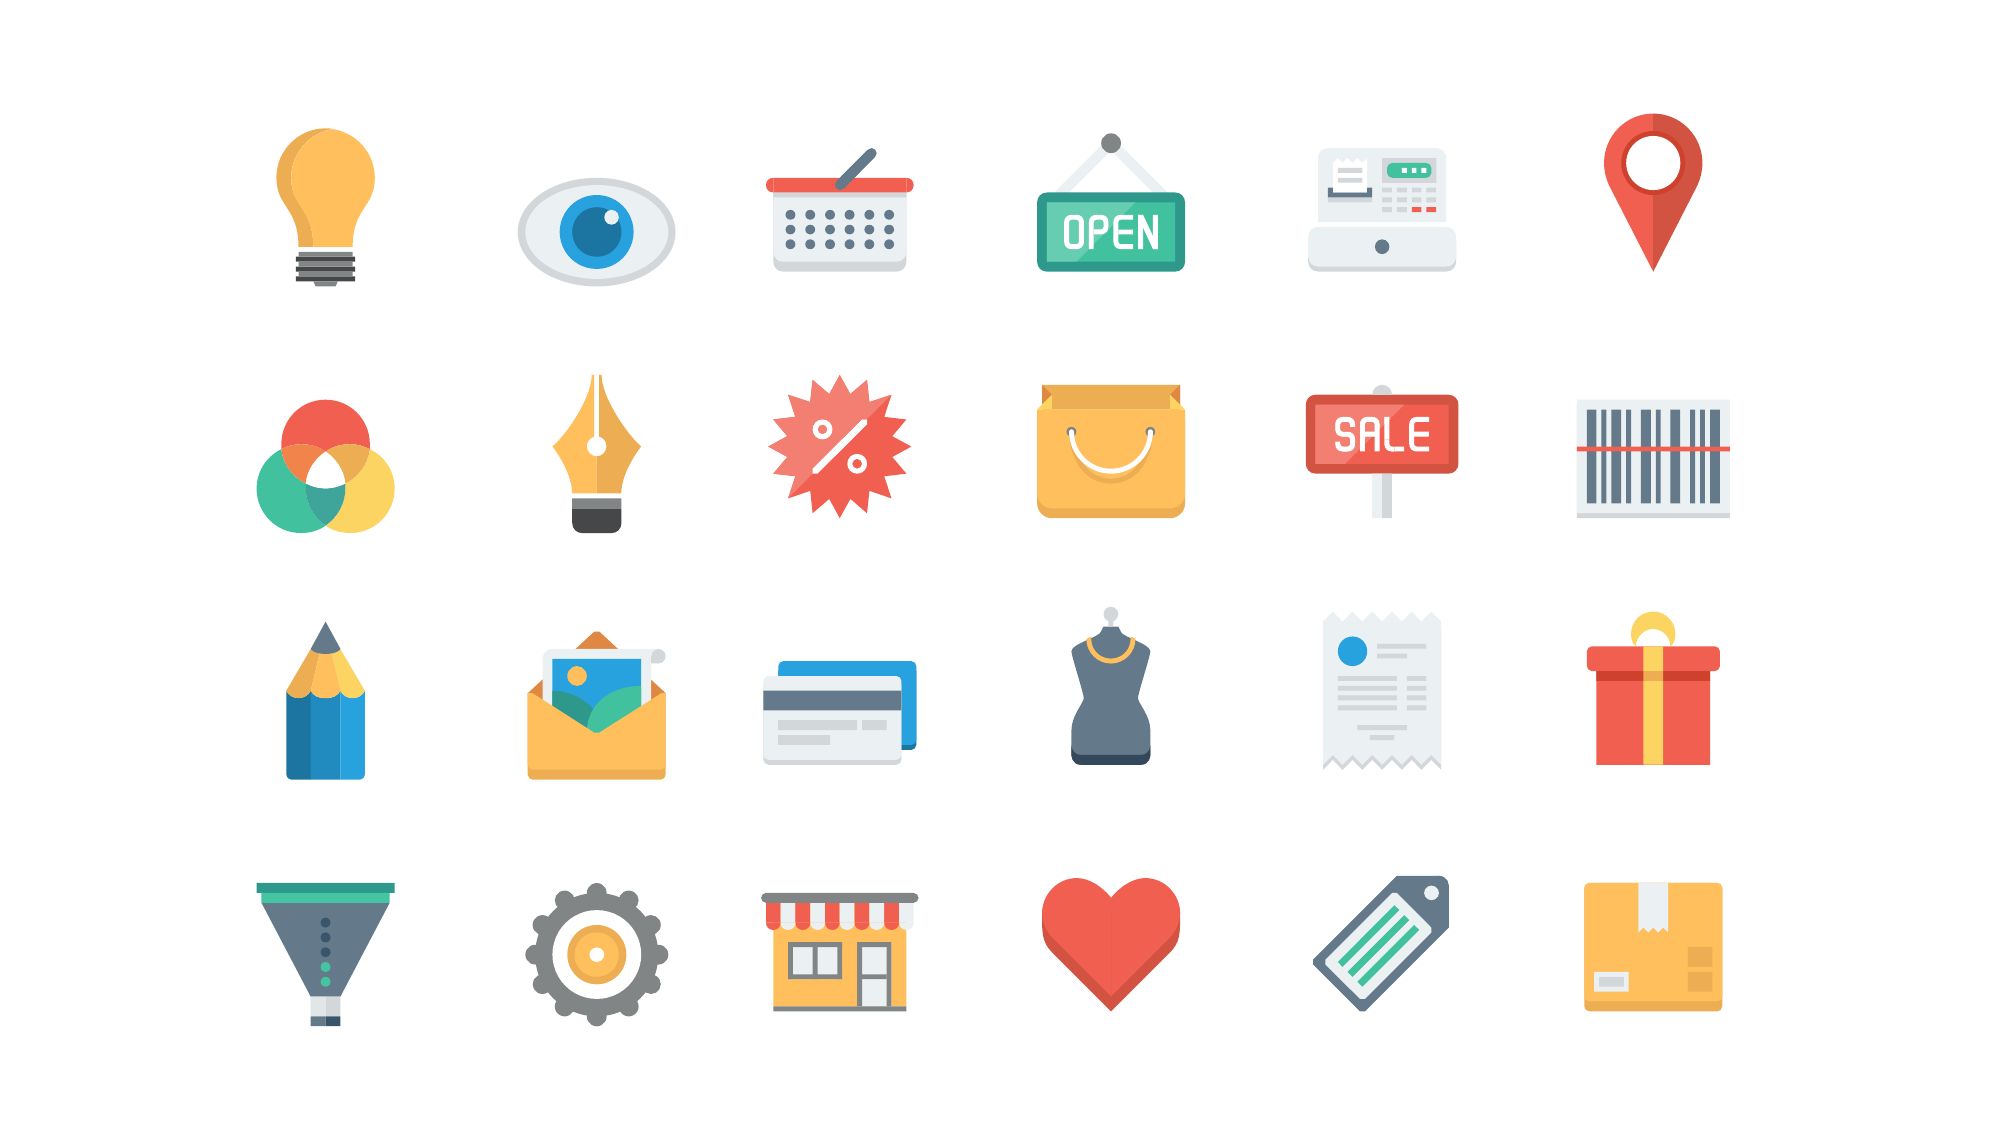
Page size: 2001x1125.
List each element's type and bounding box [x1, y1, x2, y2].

text_box [1071, 606, 1151, 765]
text_box [256, 399, 395, 534]
text_box [1037, 133, 1186, 272]
text_box [1313, 875, 1449, 1012]
text_box [1305, 384, 1459, 519]
text_box [1042, 878, 1181, 1012]
text_box [1586, 611, 1720, 765]
text_box [761, 892, 919, 1012]
text_box [286, 621, 365, 780]
text_box [1322, 611, 1442, 770]
text_box [765, 148, 914, 272]
text_box [1584, 882, 1723, 1012]
text_box [763, 661, 917, 765]
text_box [768, 374, 912, 519]
text_box [1037, 384, 1186, 519]
text_box [1604, 113, 1703, 272]
text_box [1308, 148, 1457, 272]
text_box [525, 883, 669, 1027]
text_box [1576, 399, 1730, 519]
text_box [256, 883, 395, 1027]
text_box [527, 631, 666, 780]
text_box [552, 374, 642, 534]
text_box [517, 177, 676, 287]
text_box [276, 128, 375, 287]
